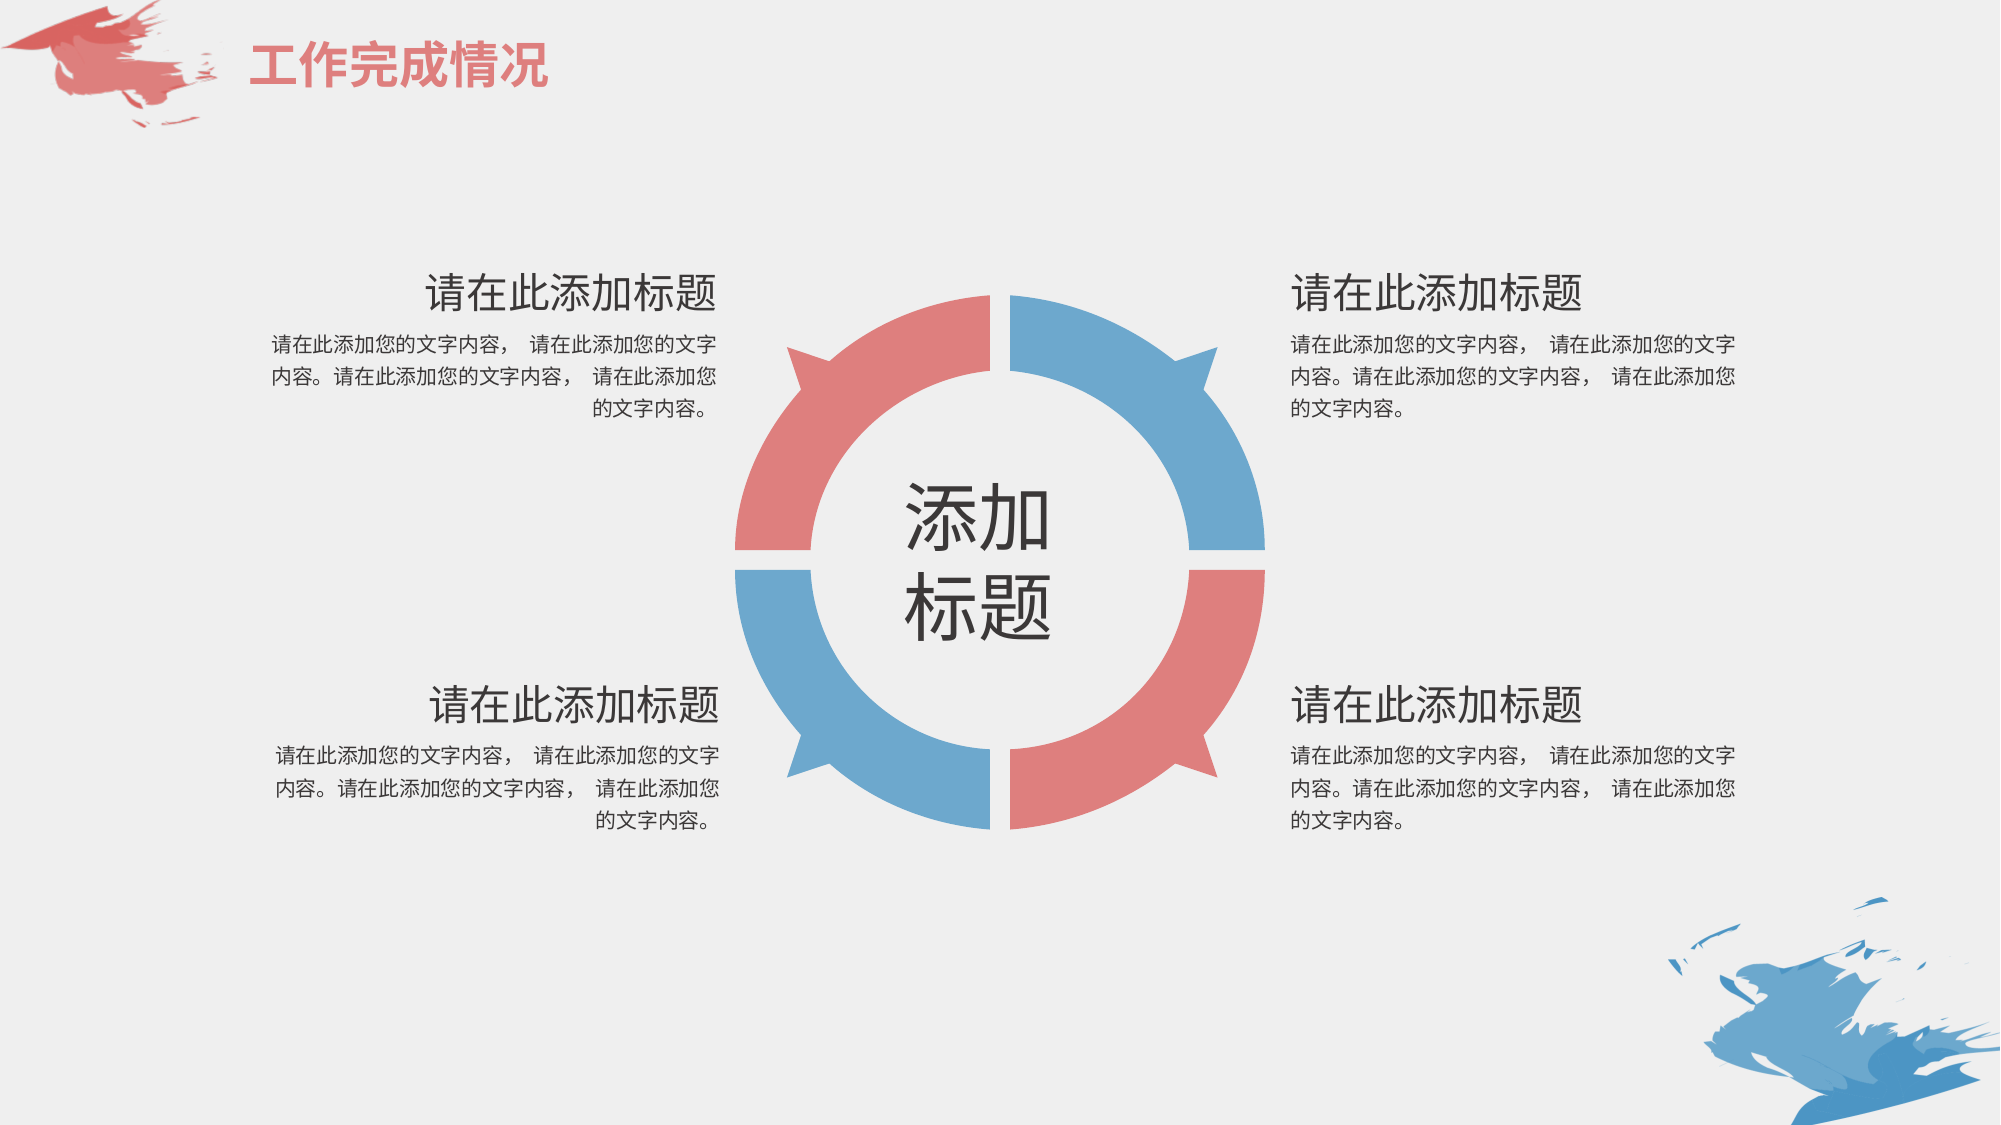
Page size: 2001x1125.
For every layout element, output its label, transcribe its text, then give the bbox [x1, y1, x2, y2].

text_box [1010, 295, 1265, 551]
text_box 请在此添加您的文字内容， 请在此添加您的文字内容。请在此添加您的文字内容， 请在此添加您的文字内容。 [249, 316, 732, 429]
picture [1668, 897, 2000, 1125]
text_box 请在此添加您的文字内容， 请在此添加您的文字内容。请在此添加您的文字内容， 请在此添加您的文字内容。 [1275, 728, 1758, 841]
text_box 请在此添加您的文字内容， 请在此添加您的文字内容。请在此添加您的文字内容， 请在此添加您的文字内容。 [253, 728, 736, 841]
text_box [735, 569, 990, 830]
text_box 请在此添加您的文字内容， 请在此添加您的文字内容。请在此添加您的文字内容， 请在此添加您的文字内容。 [1275, 316, 1758, 429]
text_box 请在此添加标题 [1275, 259, 1677, 324]
picture [0, 0, 224, 128]
text_box 请在此添加标题 [1275, 670, 1677, 736]
text_box 添加标题 [866, 462, 1090, 658]
text_box 请在此添加标题 [334, 670, 736, 736]
text_box 请在此添加标题 [330, 259, 732, 324]
text_box [1010, 569, 1265, 830]
text_box 工作完成情况 [234, 25, 564, 101]
text_box [735, 295, 990, 551]
